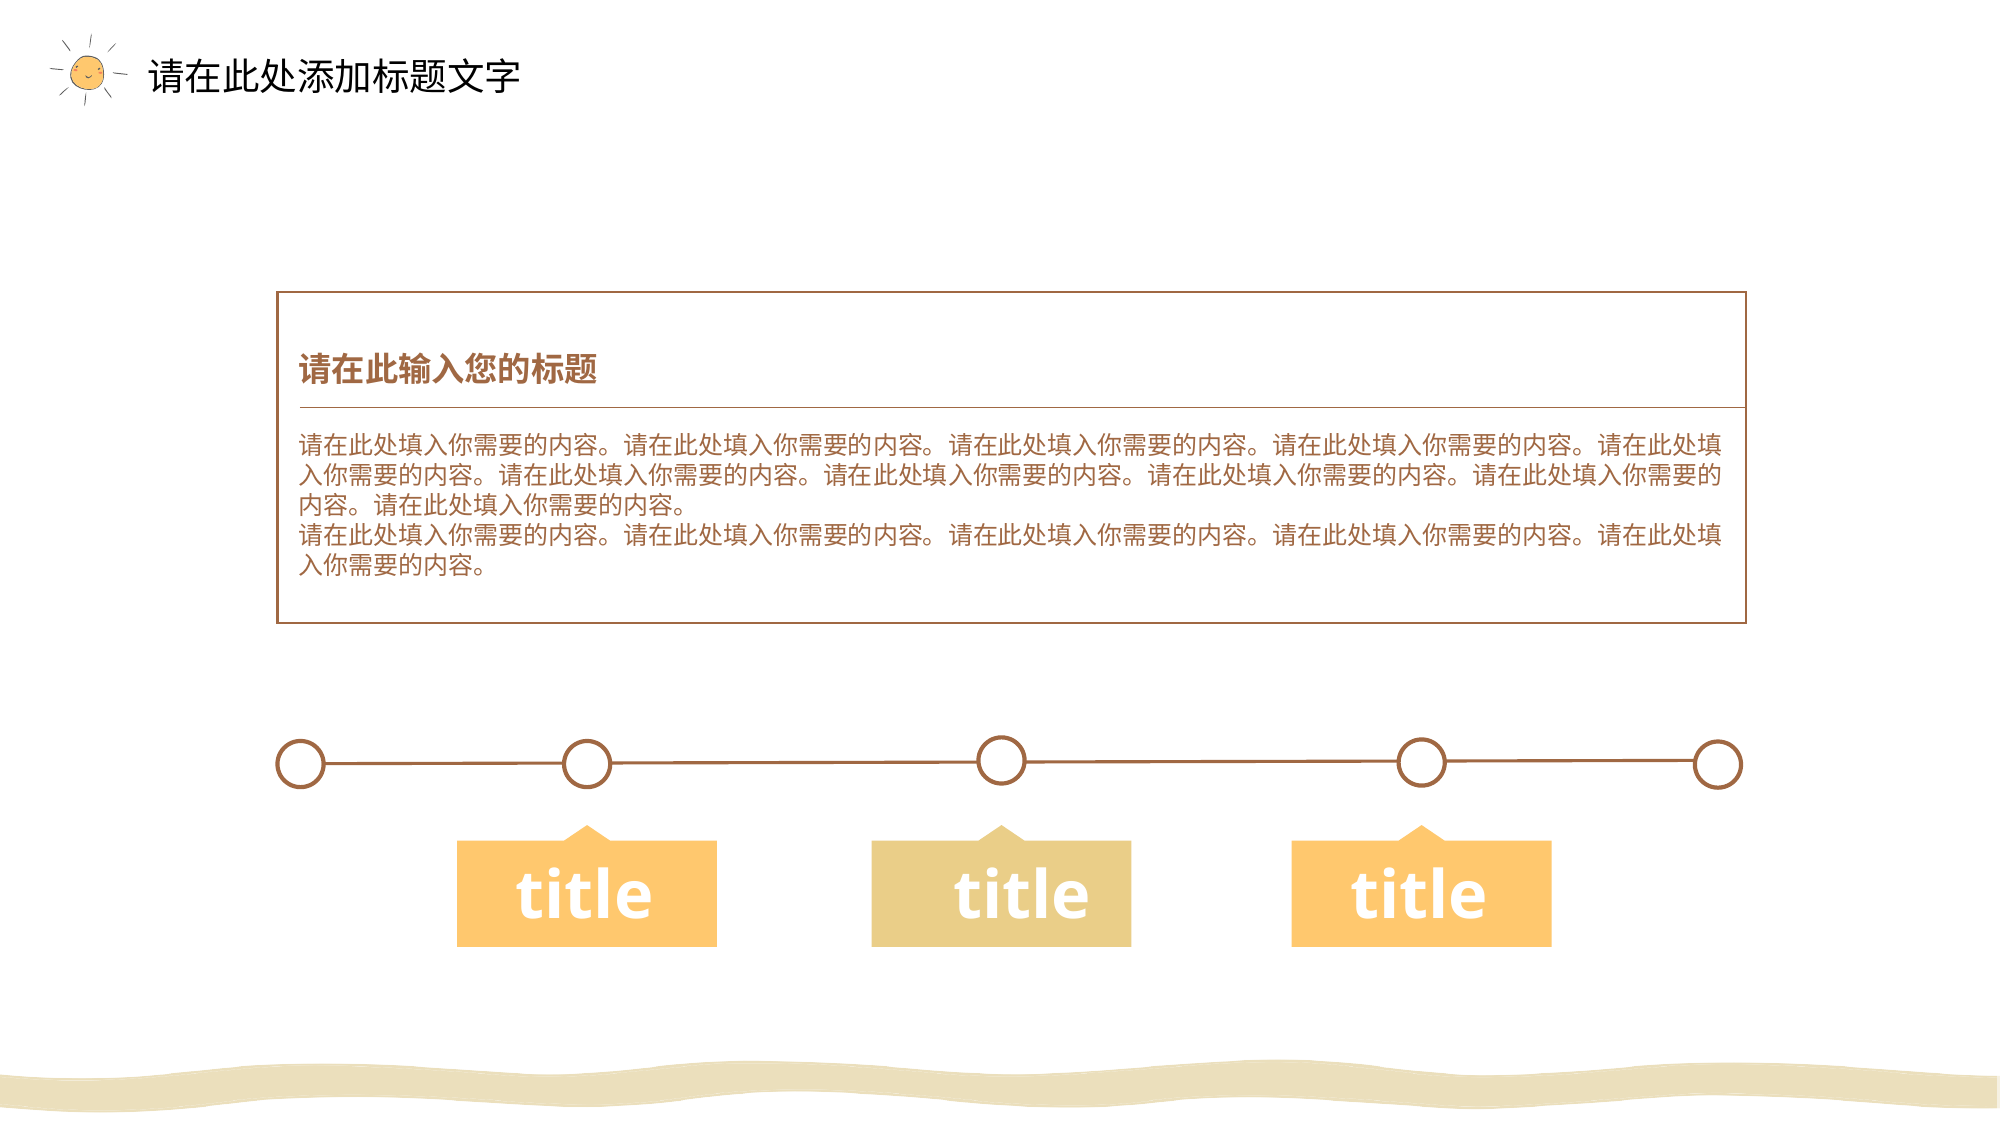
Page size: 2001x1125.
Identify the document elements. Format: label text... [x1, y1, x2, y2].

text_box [324, 760, 1695, 764]
text_box 请在此处填入你需要的内容。请在此处填入你需要的内容。请在此处填入你需要的内容。请在此处填入你需要的内容。请在此处填入你需要的内容。请在此处填入你需要的内容。请在此处填入你需要的内容。请在此处填入你需要的内容。请在此处填入你需要的内容。请在此处填入你需要的内容。 请在此处填入你需要的内容。请在此处填入你需要的内容。请在此处填入你需要的内容。请在此处填入你需要的内容。请在此处填入你需要的内容。 [284, 422, 1748, 587]
text_box [277, 740, 324, 788]
picture [49, 33, 128, 107]
text_box [564, 740, 610, 760]
text_box [978, 764, 1025, 784]
text_box [1398, 764, 1445, 786]
text_box 请在此处添加标题文字 [128, 45, 552, 106]
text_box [457, 825, 717, 947]
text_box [871, 825, 1132, 947]
text_box [276, 291, 1747, 624]
picture [0, 1049, 2000, 1125]
text_box 请在此输入您的标题 [283, 340, 895, 396]
text_box [1398, 739, 1445, 760]
text_box [1694, 741, 1742, 788]
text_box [1291, 825, 1552, 947]
text_box [564, 764, 611, 788]
text_box [978, 737, 1025, 760]
